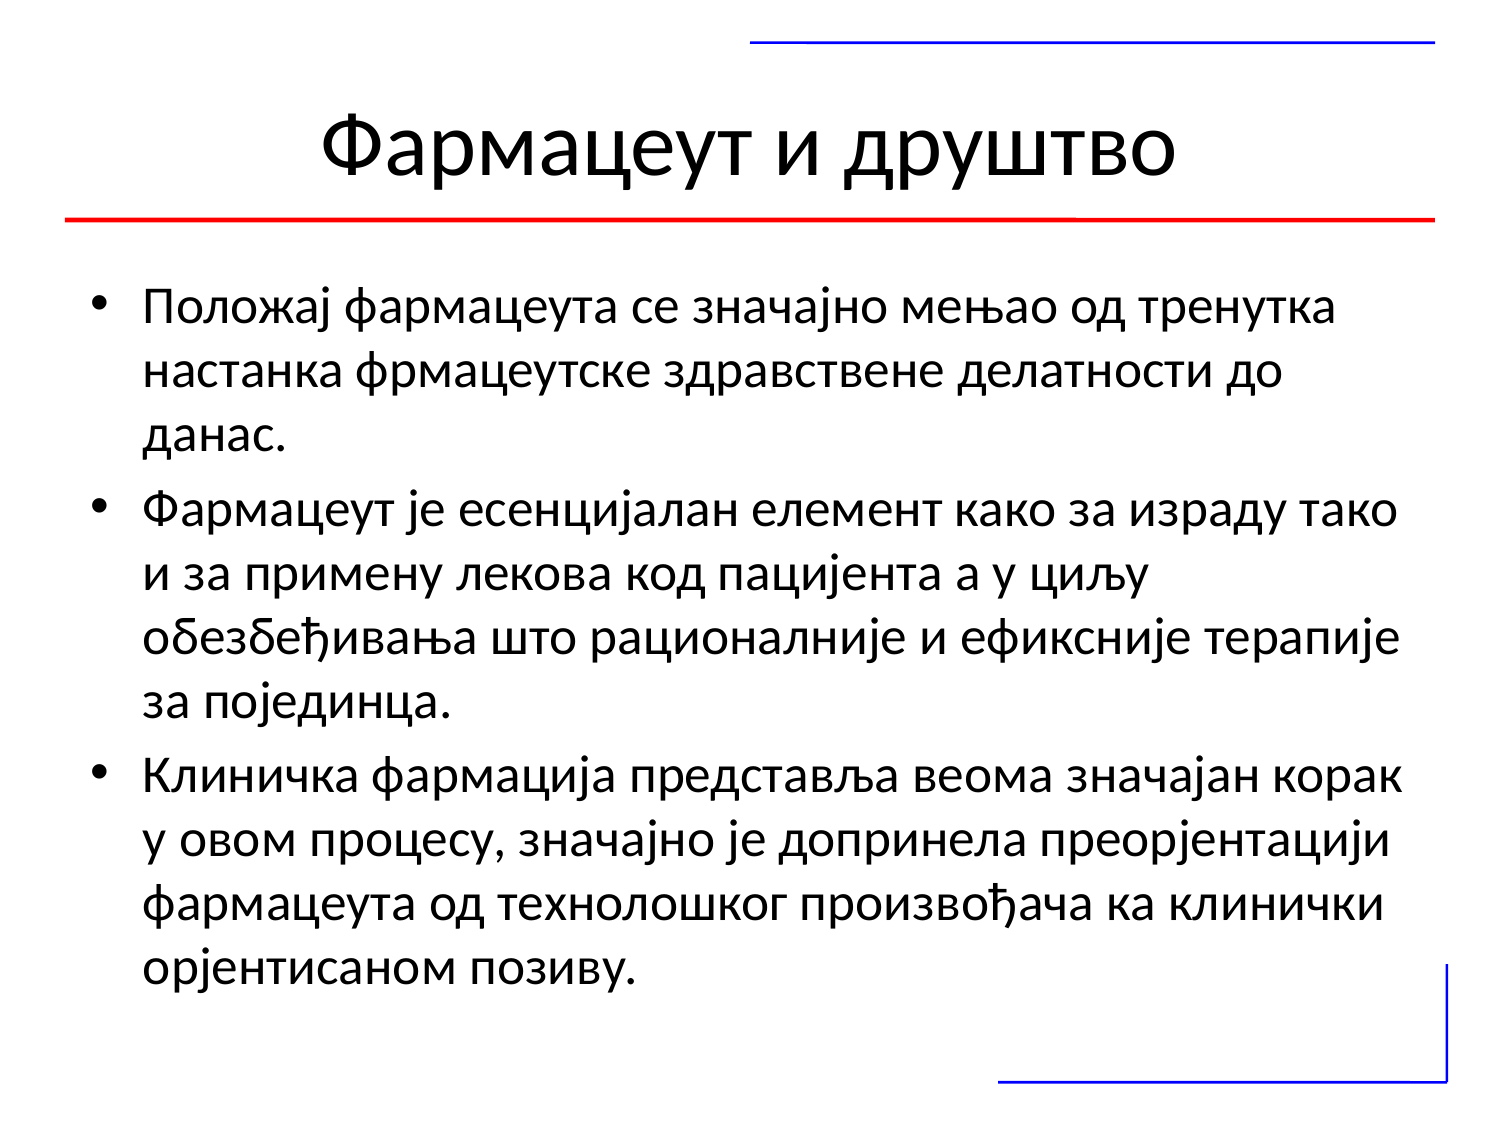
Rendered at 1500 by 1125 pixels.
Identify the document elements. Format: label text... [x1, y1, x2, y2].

list Положај фармацеута се значајно мењао од тренутка настанка фрмацеутске здравствене делатности до данас. Фармацеут је есенцијалан елемент како за израду тако и за примену лекова код пацијента а у циљу обезбеђивања што рационалније и ефиксније терапије за појединца. Клиничка фармација представља веома значајан корак у овом процесу, значајно је допринела преорјентацији фармацеута од технолошког произвођача ка клинички орјентисаном позиву. [75, 262, 1425, 1005]
title Фармацеут и друштво [75, 45, 1425, 233]
